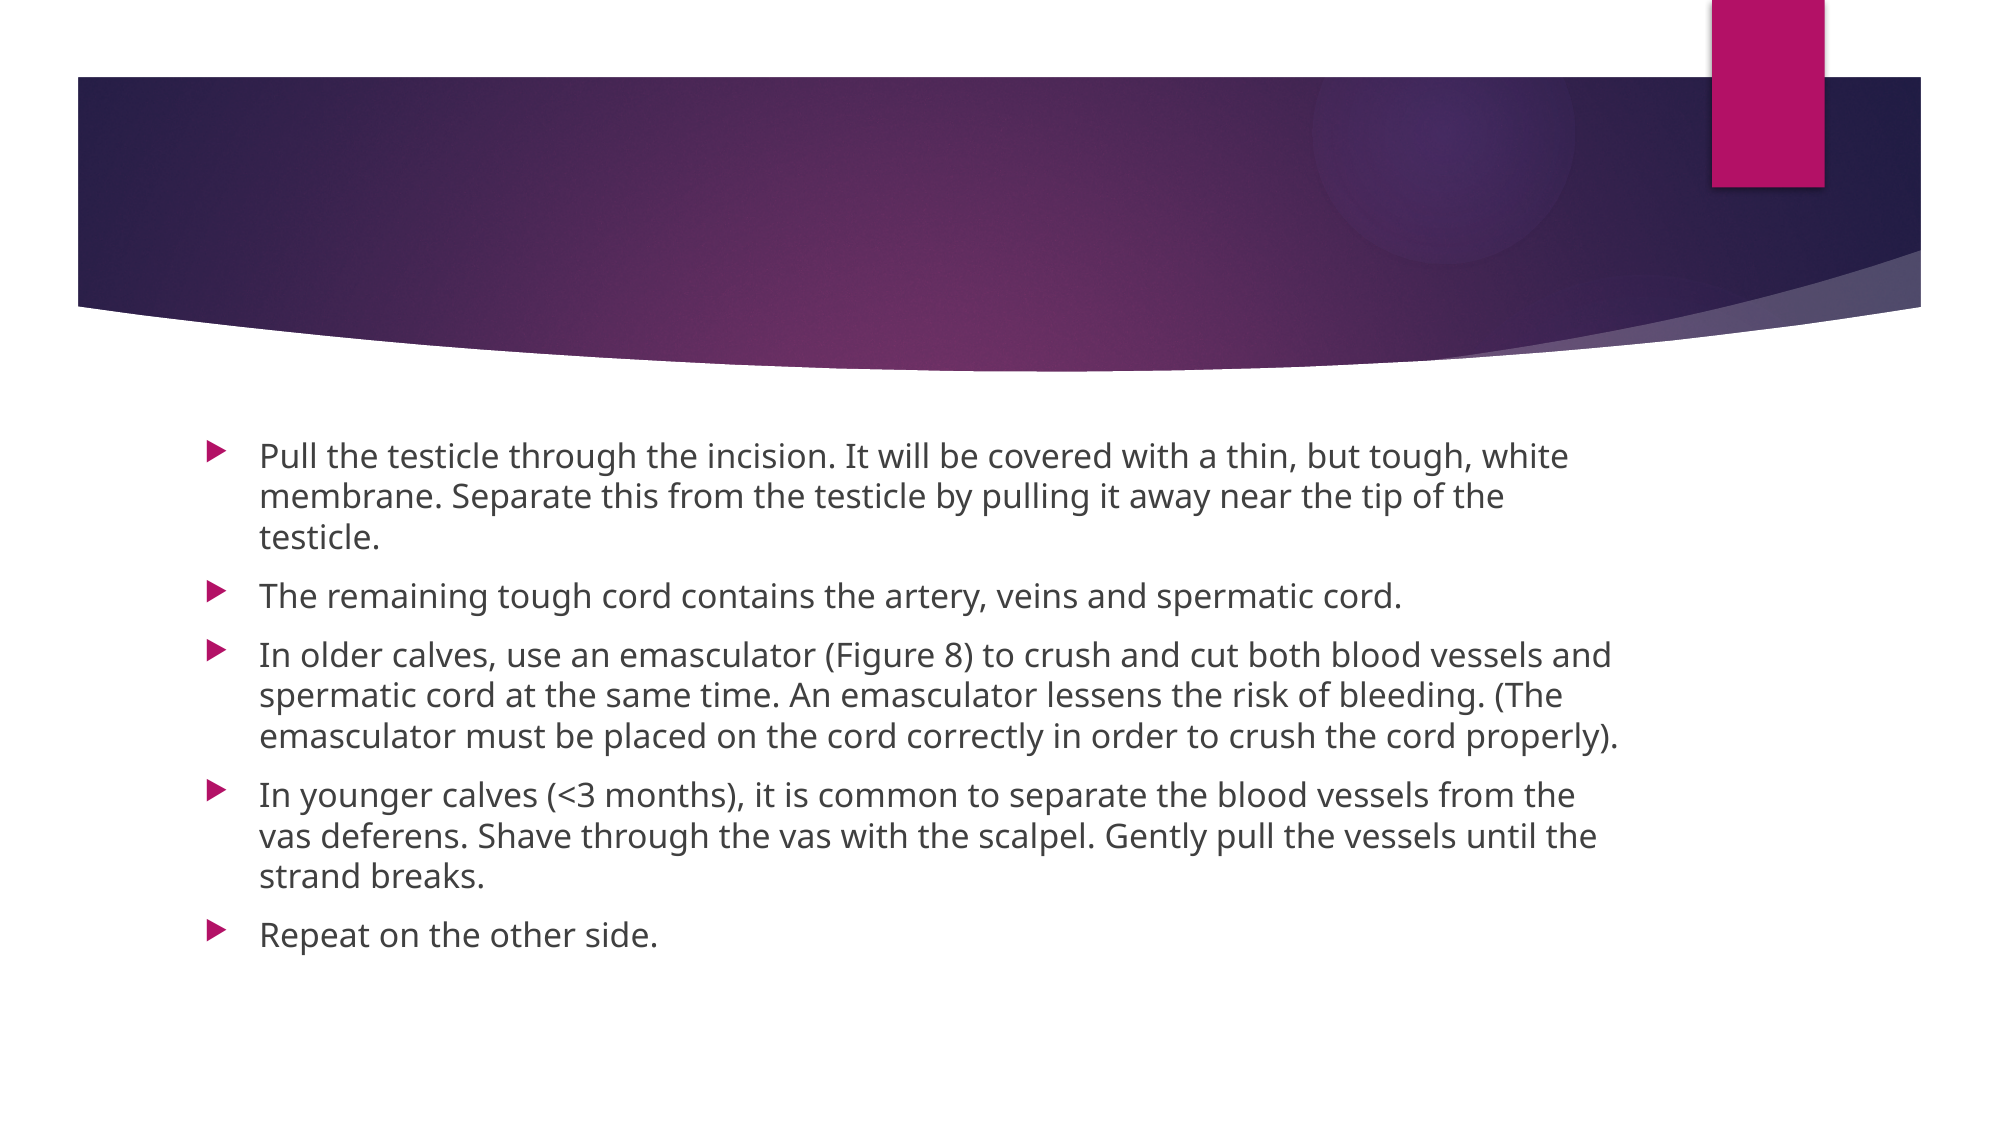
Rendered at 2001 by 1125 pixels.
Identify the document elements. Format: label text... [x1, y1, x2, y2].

list Pull the testicle through the incision. It will be covered with a thin, but tough, white membrane. Separate this from the testicle by pulling it away near the tip of the testicle. The remaining tough cord contains the artery, veins and spermatic cord. In older calves, use an emasculator (Figure 8) to crush and cut both blood vessels and spermatic cord at the same time. An emasculator lessens the risk of bleeding. (The emasculator must be placed on the cord correctly in order to crush the cord properly). In younger calves (<3 months), it is common to separate the blood vessels from the vas deferens. Shave through the vas with the scalpel. Gently pull the vessels until the strand breaks. Repeat on the other side. [189, 427, 1638, 988]
